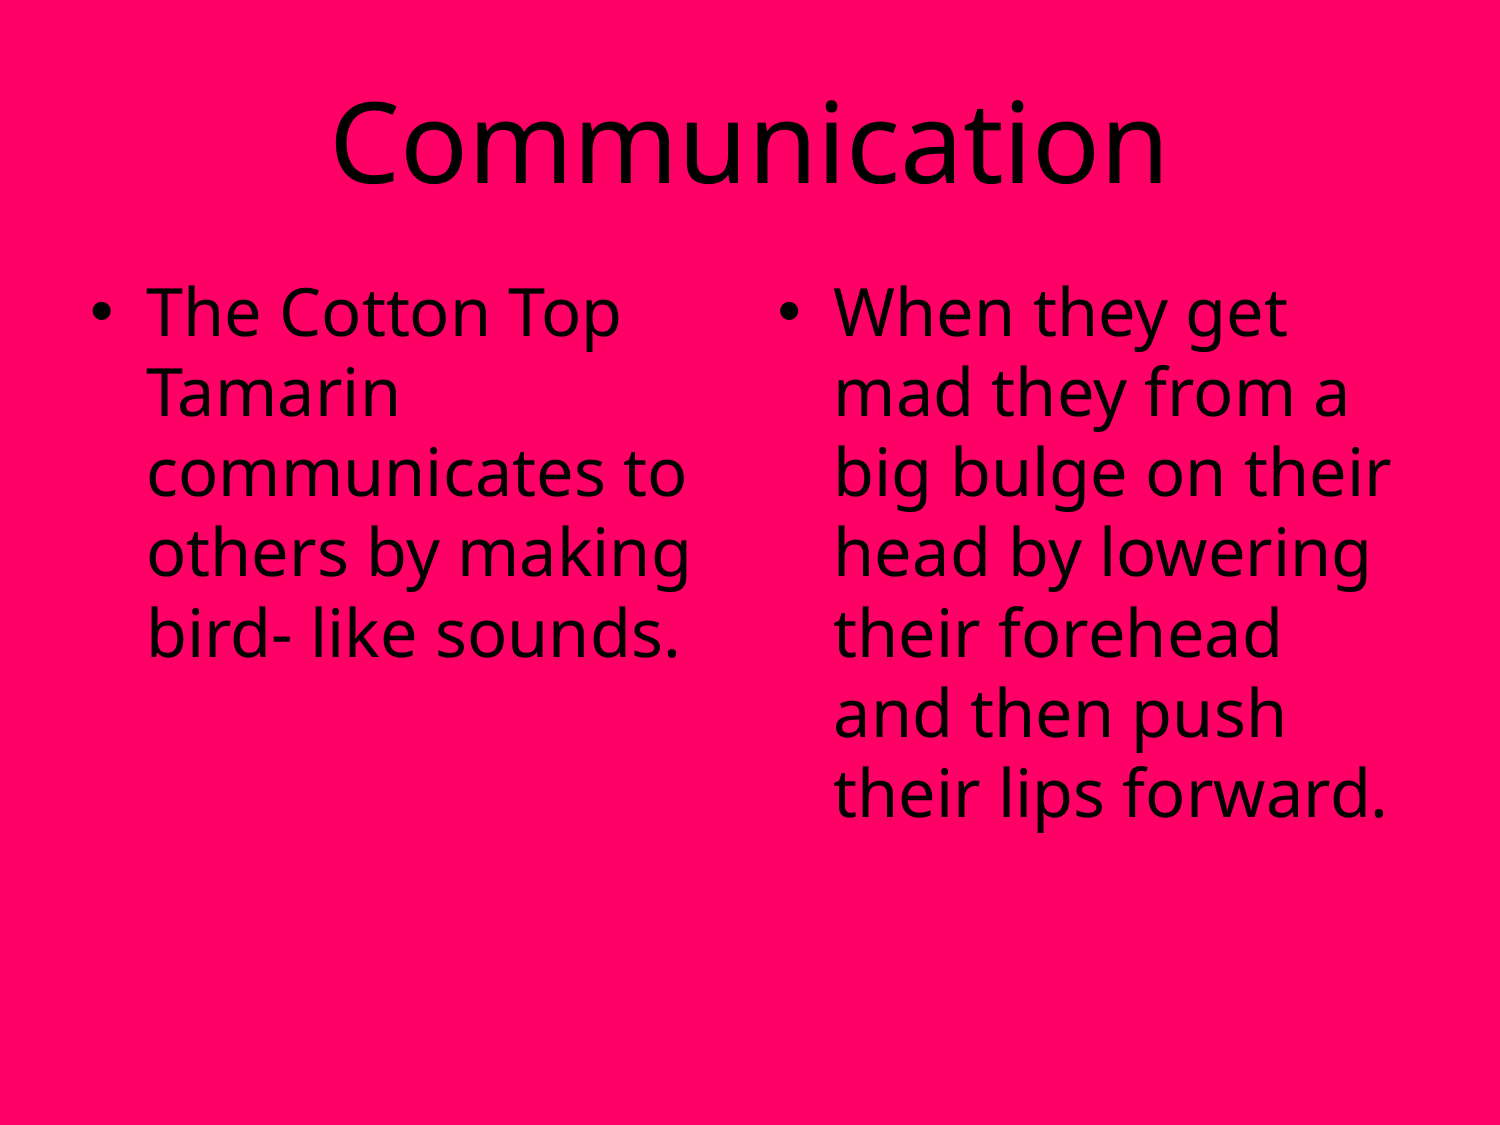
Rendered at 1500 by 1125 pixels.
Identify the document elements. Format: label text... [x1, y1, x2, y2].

title Communication [75, 45, 1425, 233]
list When they get mad they from a big bulge on their head by lowering their forehead and then push their lips forward. [762, 262, 1425, 1005]
list The Cotton Top Tamarin communicates to others by making bird- like sounds. [75, 262, 738, 1005]
